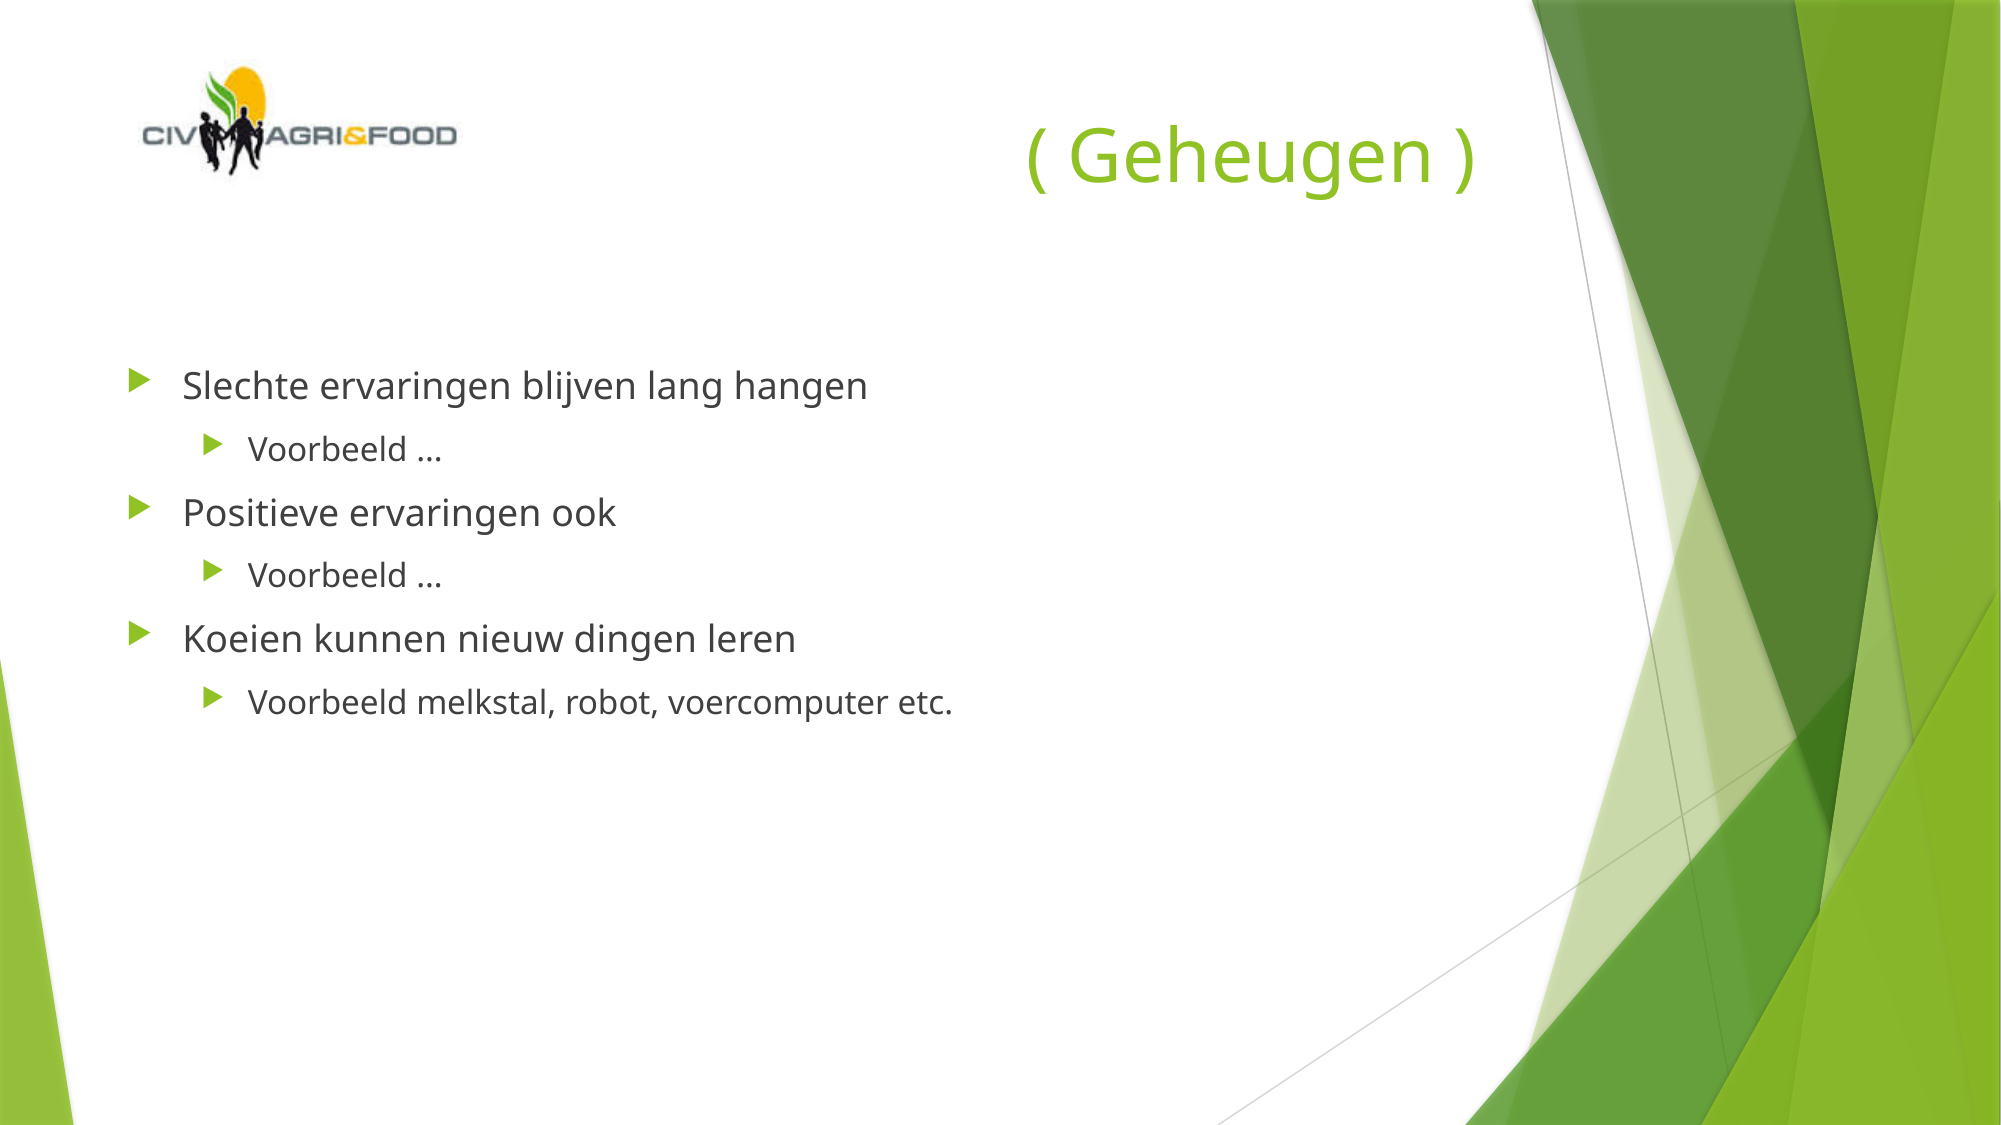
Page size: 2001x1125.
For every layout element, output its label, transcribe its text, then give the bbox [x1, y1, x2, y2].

title ( Geheugen ) [111, 99, 1522, 317]
picture [137, 59, 463, 99]
list Slechte ervaringen blijven lang hangen Voorbeeld … Positieve ervaringen ook Voorbeeld … Koeien kunnen nieuw dingen leren Voorbeeld melkstal, robot, voercomputer etc. [111, 354, 1522, 992]
